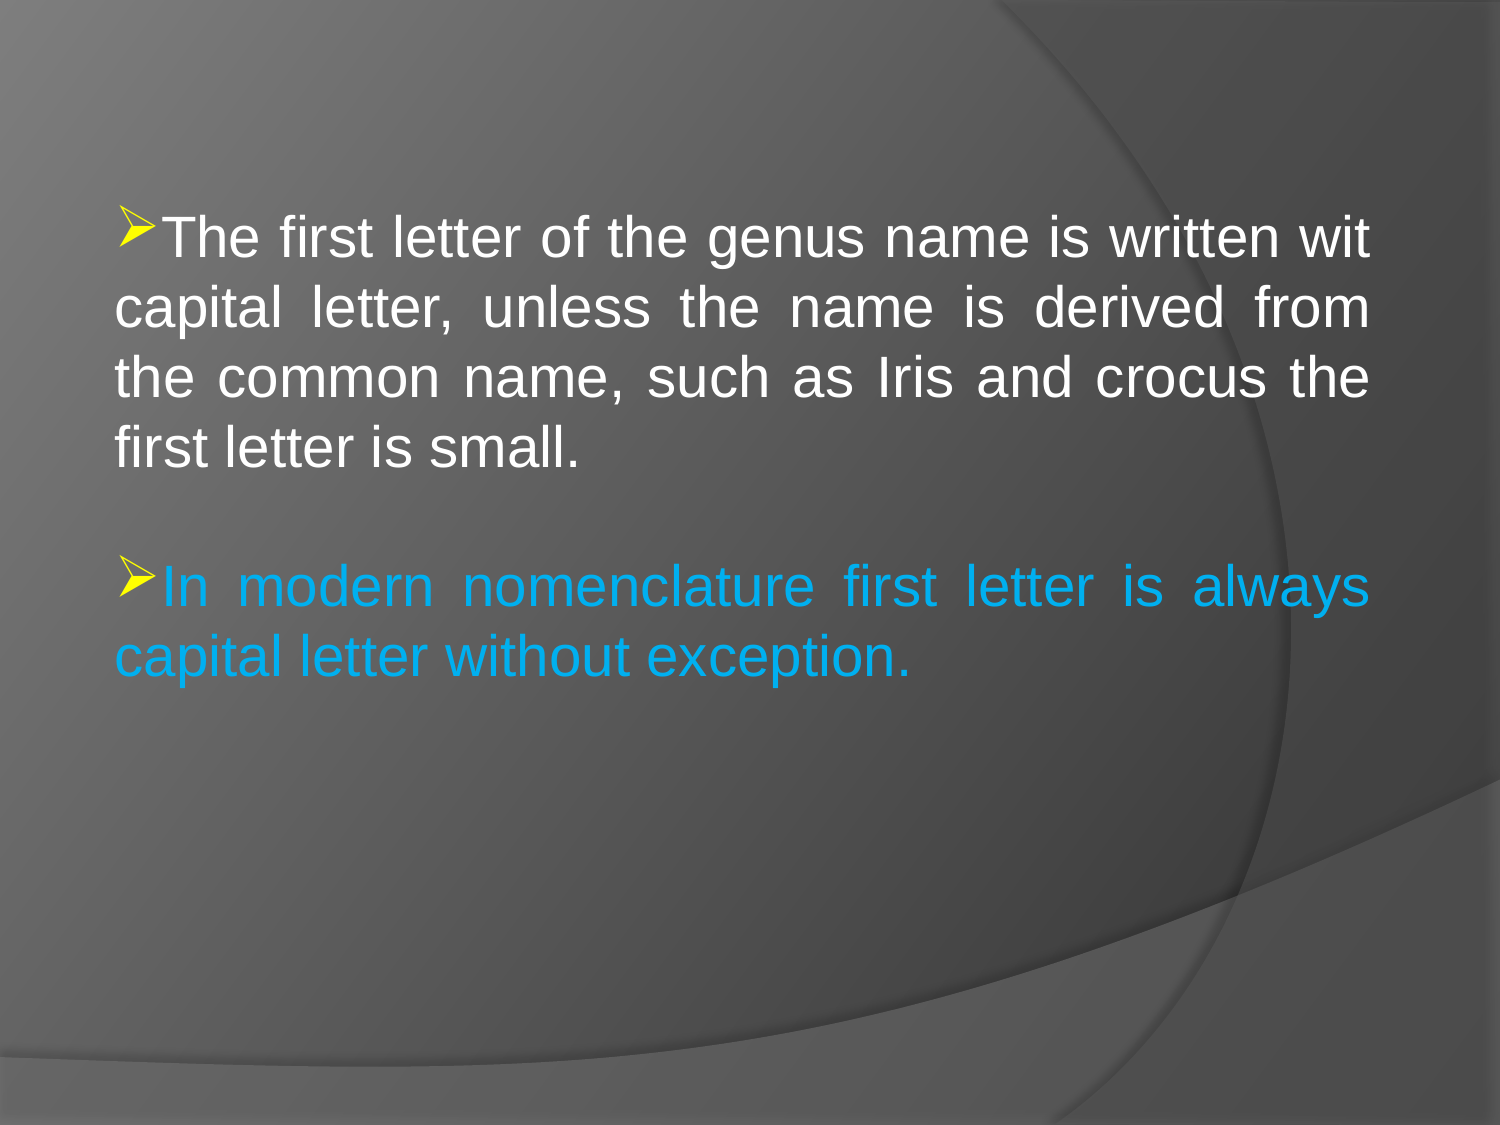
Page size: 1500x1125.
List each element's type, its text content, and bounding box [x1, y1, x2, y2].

text_box The first letter of the genus name is written wit capital letter, unless the name is derived from the common name, such as Iris and crocus the first letter is small. In modern nomenclature first letter is always capital letter without exception. [99, 191, 1388, 811]
